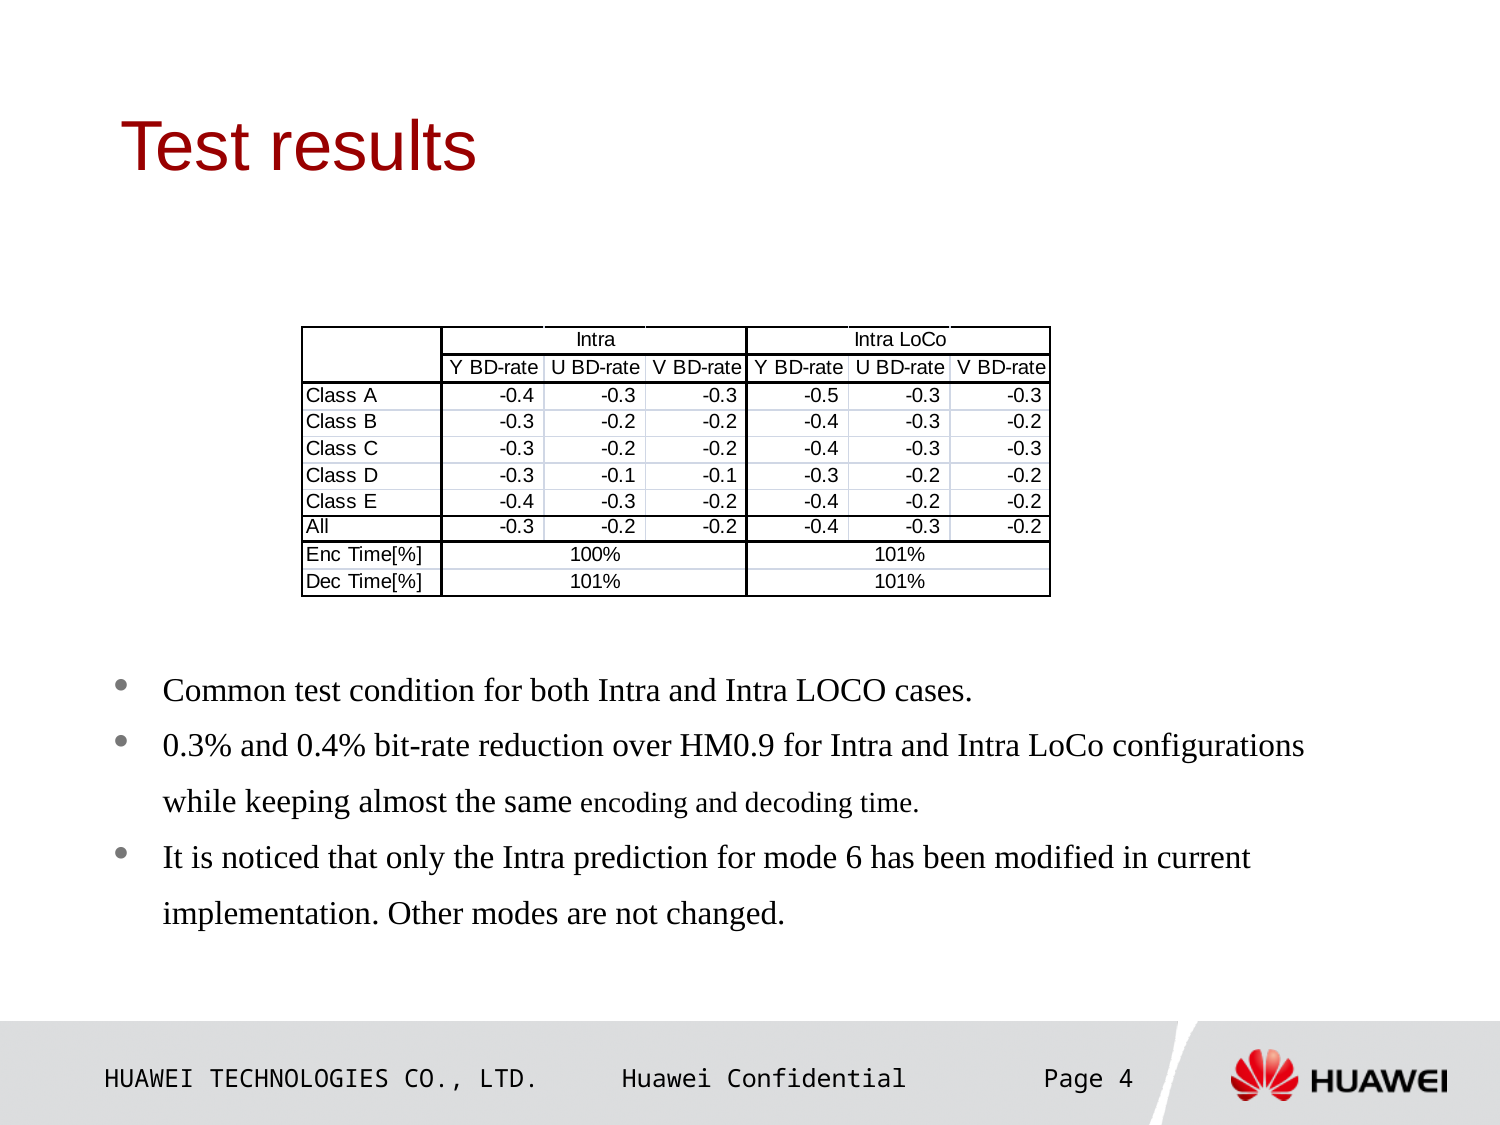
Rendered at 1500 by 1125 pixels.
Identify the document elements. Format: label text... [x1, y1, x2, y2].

title Test results [106, 70, 1378, 214]
list Common test condition for both Intra and Intra LOCO cases. 0.3% and 0.4% bit-rate reduction over HM0.9 for Intra and Intra LoCo configurations while keeping almost the same encoding and decoding time. It is noticed that only the Intra prediction for mode 6 has been modified in current implementation. Other modes are not changed. [100, 644, 1377, 1000]
picture [300, 325, 1053, 599]
picture [0, 1021, 1500, 1125]
slide_number Page 4 [1043, 1064, 1176, 1095]
